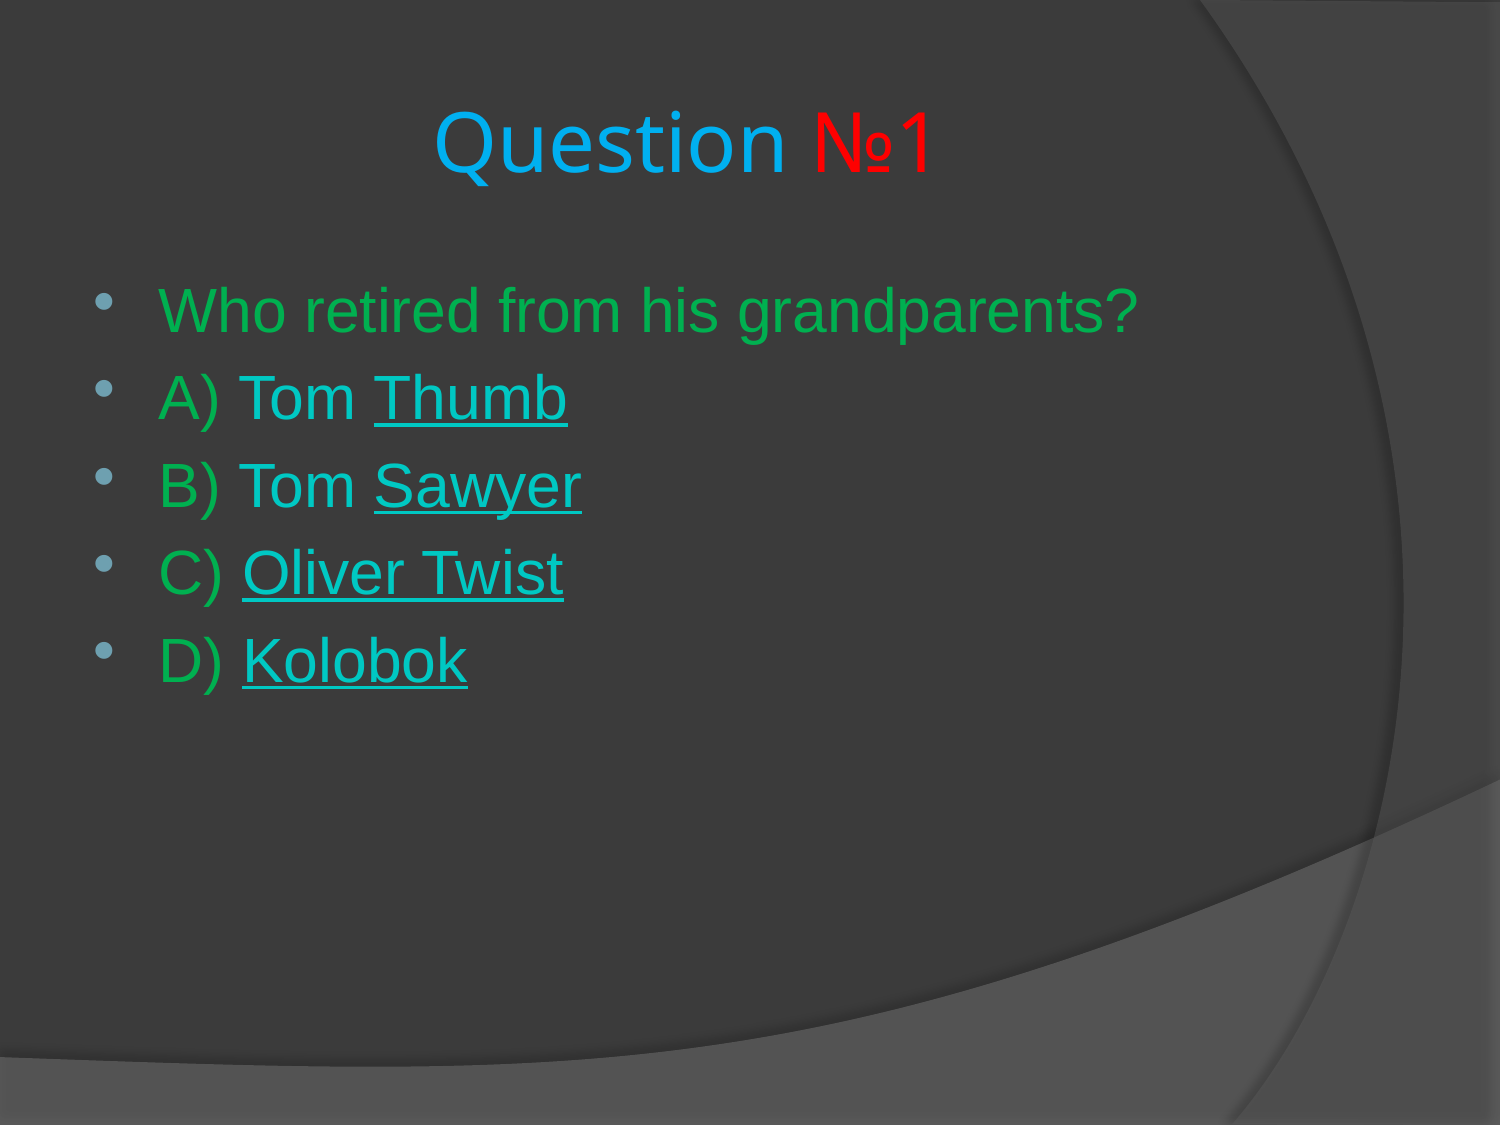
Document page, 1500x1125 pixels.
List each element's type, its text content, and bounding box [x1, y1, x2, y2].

list Who retired from his grandparents? A) Tom Thumb B) Tom Sawyer C) Oliver Twist D) Kolobok [75, 262, 1300, 1005]
title Question №1 [75, 45, 1300, 233]
